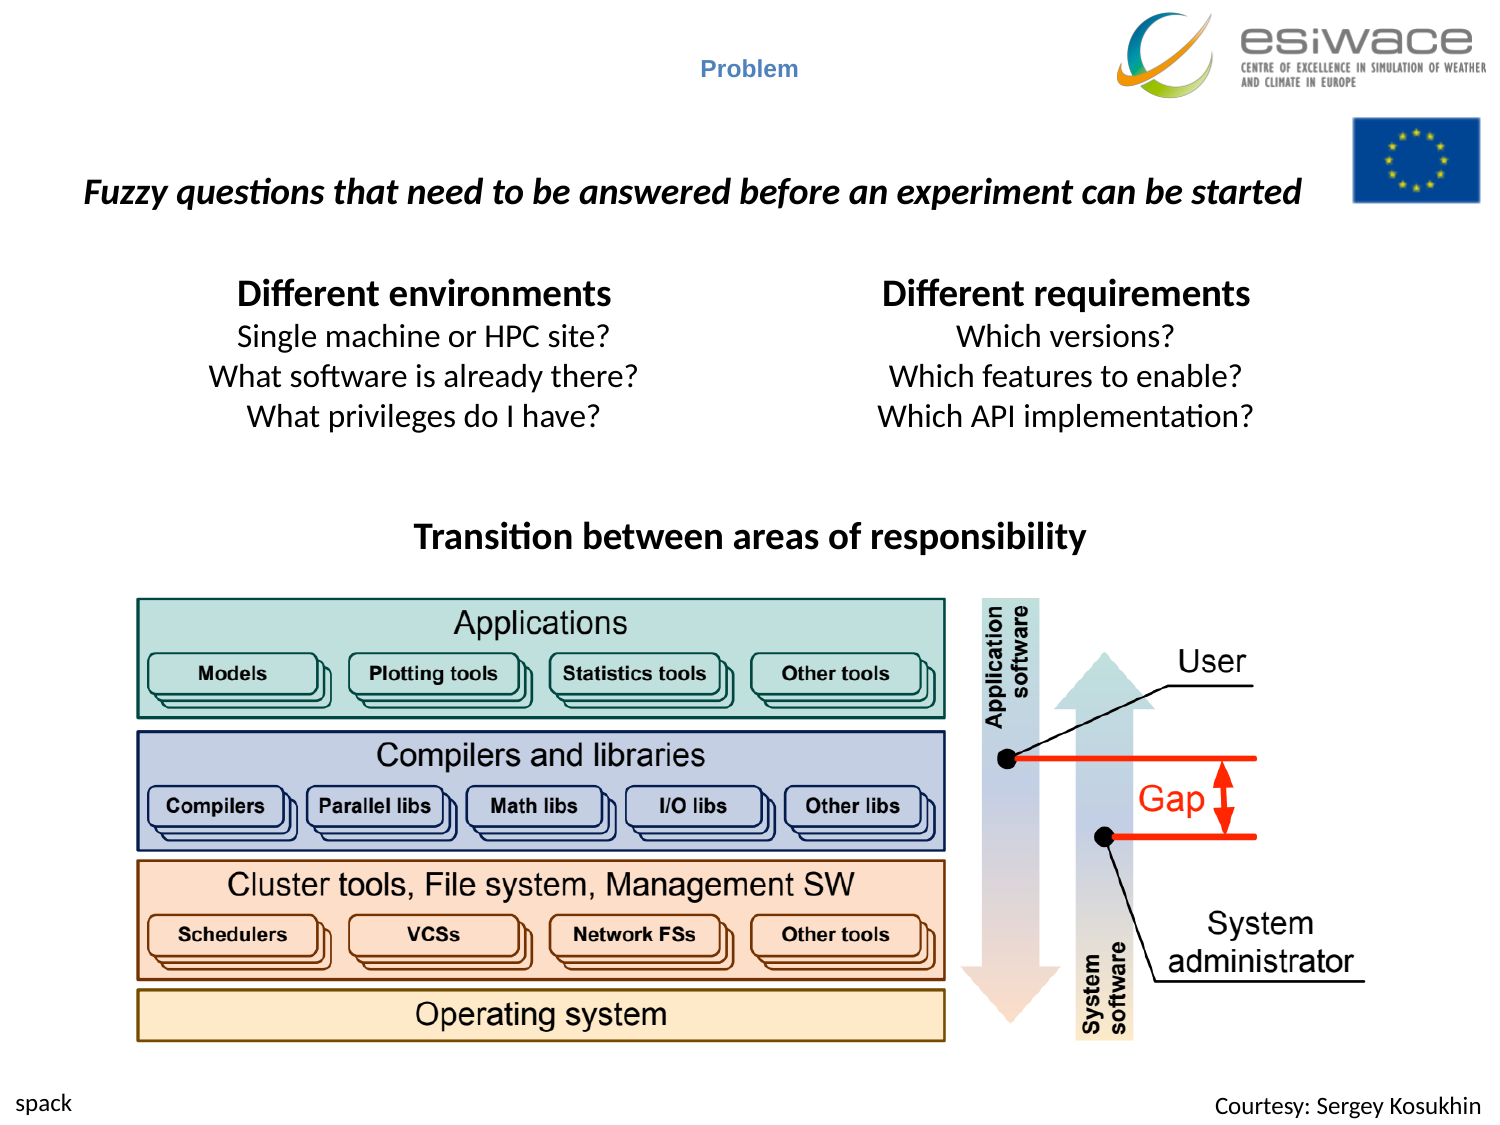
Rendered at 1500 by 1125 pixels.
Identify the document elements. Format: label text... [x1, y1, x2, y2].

text_box spack [0, 1079, 88, 1125]
text_box Courtesy: Sergey Kosukhin [1200, 1082, 1498, 1125]
text_box Different environments Single machine or HPC site? What software is already there? What privileges do I have? [169, 267, 680, 435]
picture [1111, 11, 1486, 101]
text_box Transition between areas of responsibility [235, 510, 1265, 558]
picture [132, 590, 1368, 1048]
text_box Fuzzy questions that need to be answered before an experiment can be started [53, 159, 1335, 219]
text_box Different requirements Which versions? Which features to enable? Which API implementation? [820, 267, 1312, 435]
picture [1351, 116, 1483, 206]
title Problem [75, 45, 1425, 90]
